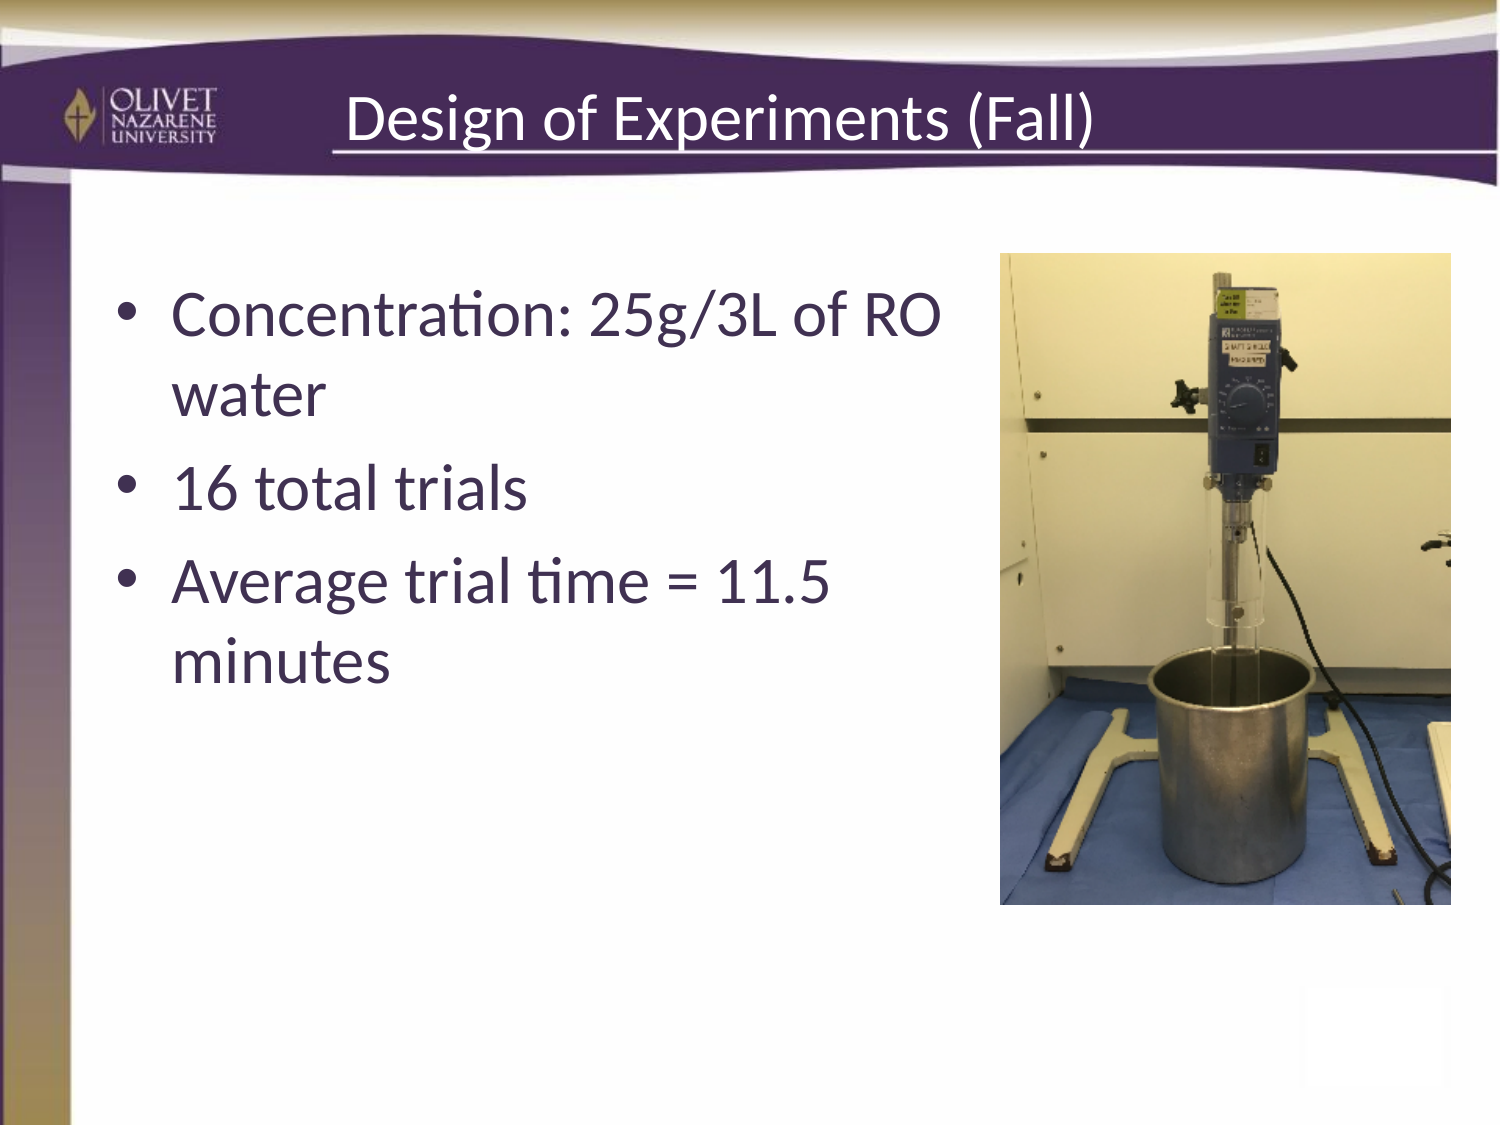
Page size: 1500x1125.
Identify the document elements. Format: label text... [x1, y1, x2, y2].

title Design of Experiments (Fall) [330, 60, 1425, 167]
picture [0, 0, 1500, 1125]
list Concentration: 25g/3L of RO water 16 total trials Average trial time = 11.5 minutes [100, 262, 982, 1005]
